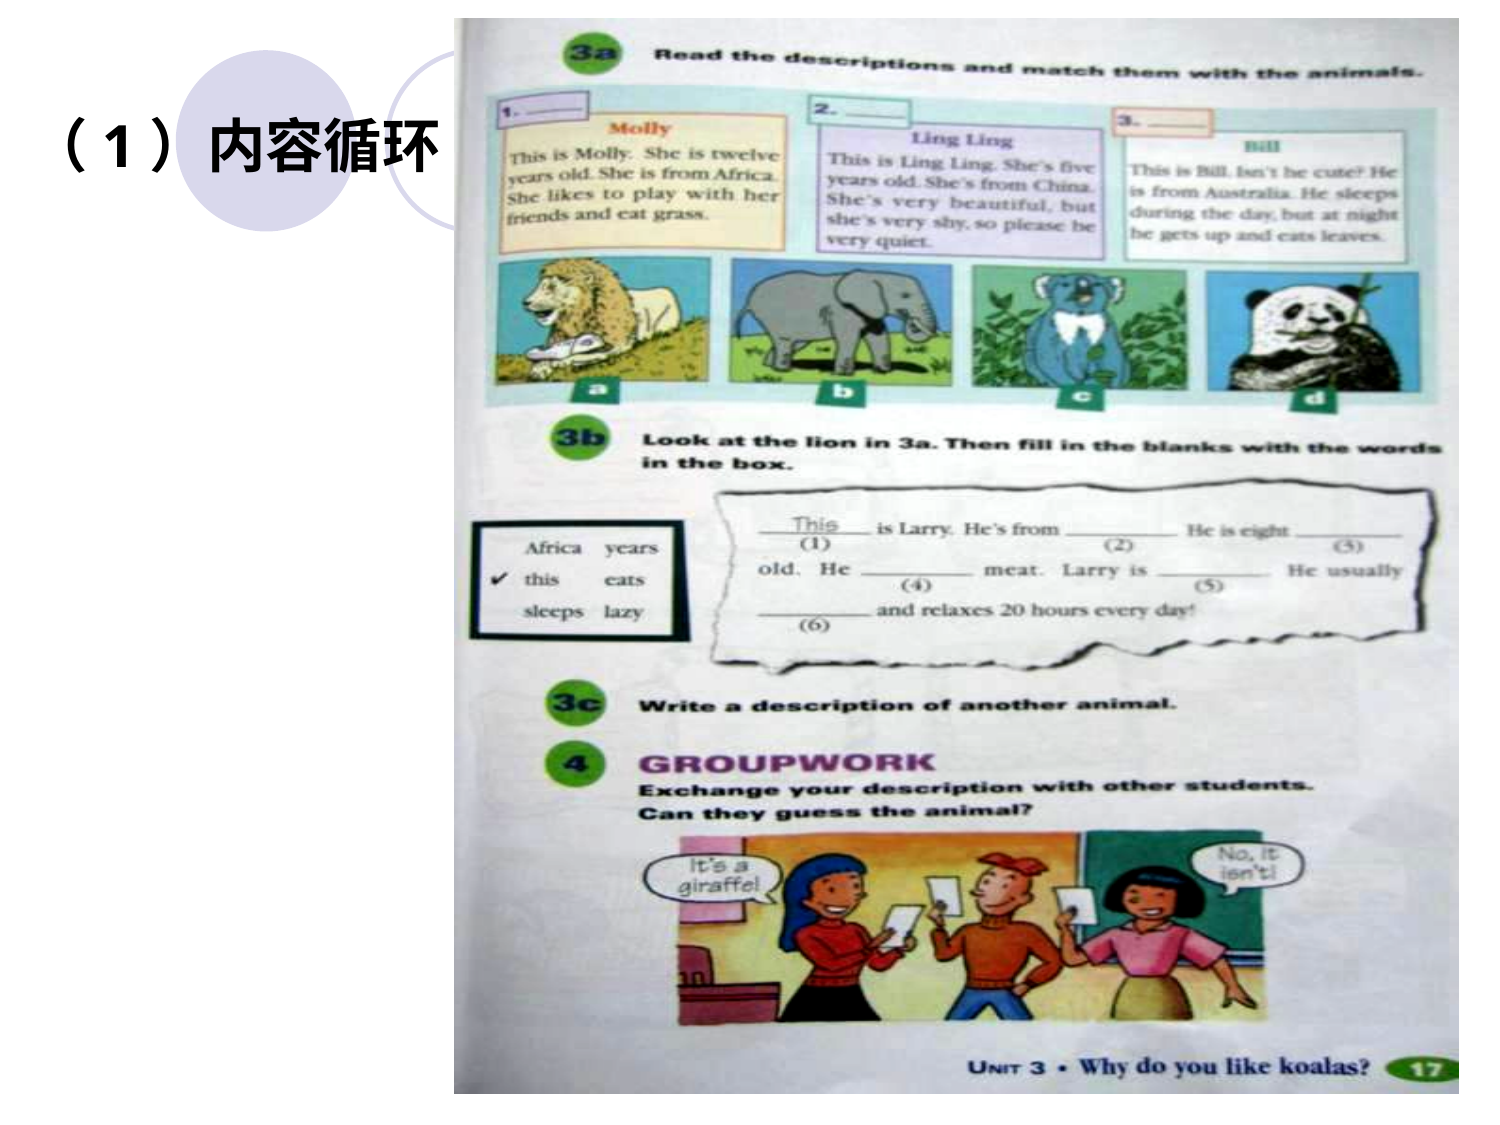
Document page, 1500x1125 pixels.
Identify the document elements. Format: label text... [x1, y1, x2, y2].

picture [454, 18, 1459, 1095]
text_box （1）内容循环 [14, 101, 449, 187]
